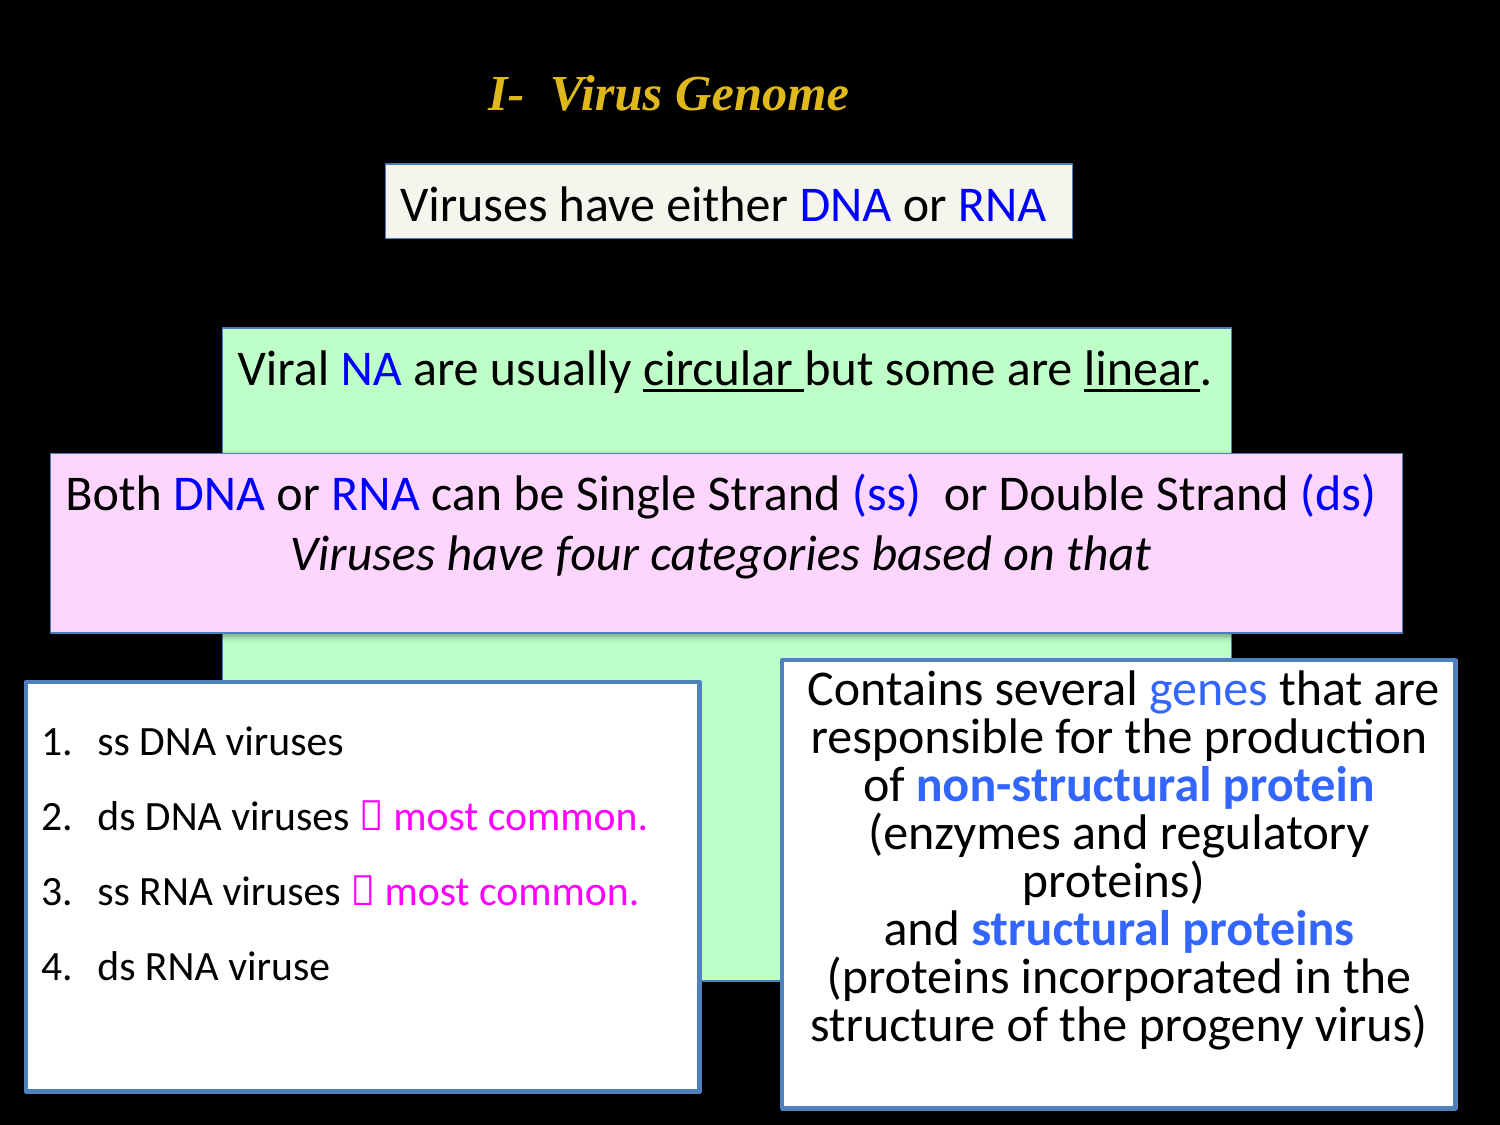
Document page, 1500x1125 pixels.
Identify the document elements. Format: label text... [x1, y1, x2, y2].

list Viral NA are usually circular but some are linear. [222, 327, 1232, 451]
title I- Virus Genome [75, 52, 1263, 129]
text_box Contains several genes that are responsible for the production of non-structural protein (enzymes and regulatory proteins) and structural proteins (proteins incorporated in the structure of the progeny virus) [780, 658, 1458, 1111]
text_box Both DNA or RNA can be Single Strand (ss) or Double Strand (ds) Viruses have four categories based on that [50, 453, 1403, 634]
text_box Viruses have either DNA or RNA [385, 163, 1073, 239]
text_box ss DNA viruses ds DNA viruses  most common. ss RNA viruses  most common. ds RNA viruse [24, 680, 702, 1094]
list Viral NA are usually circular but some are linear. [222, 642, 1232, 982]
